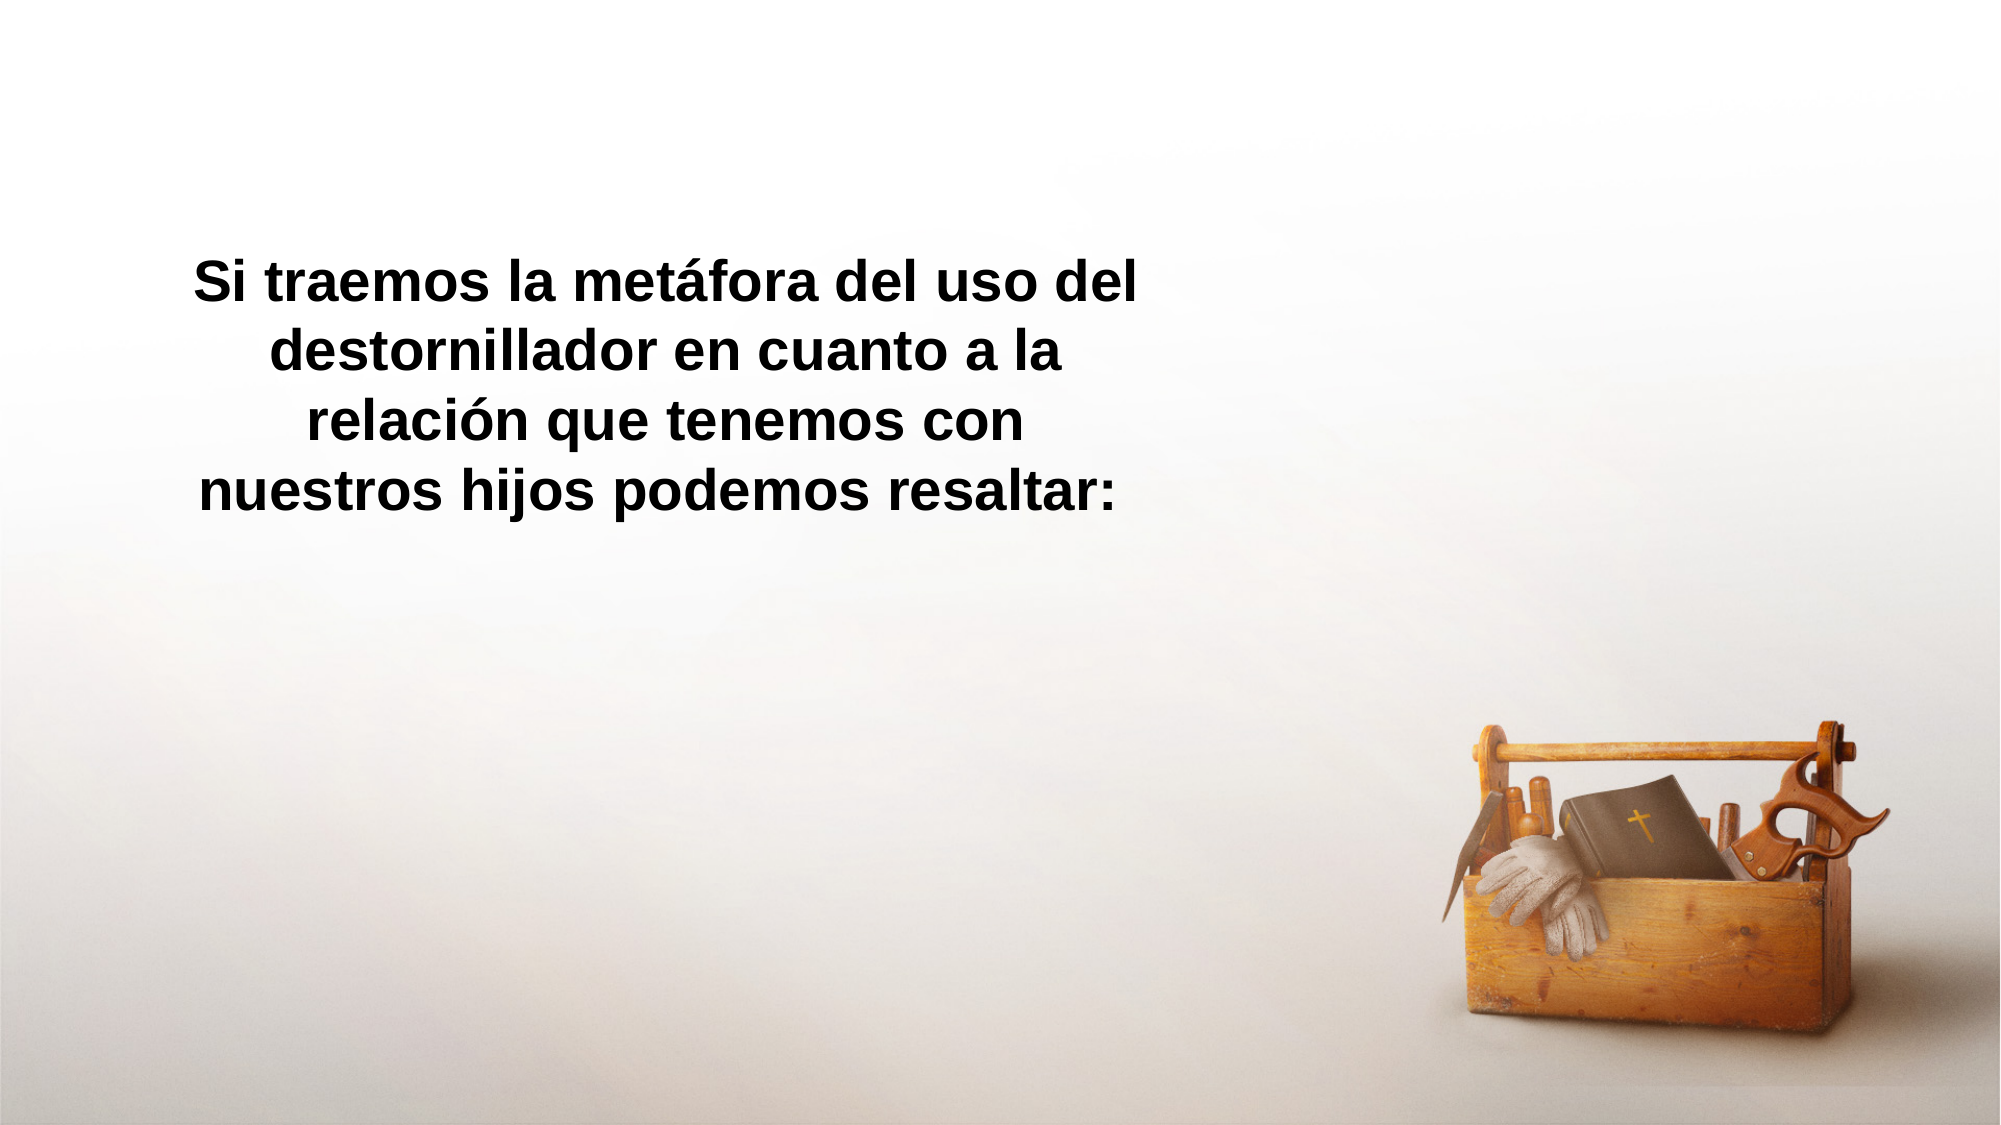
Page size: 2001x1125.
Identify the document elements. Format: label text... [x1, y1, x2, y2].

picture [0, 0, 2001, 1125]
text_box Si traemos la metáfora del uso del destornillador en cuanto a la relación que tenemos con nuestros hijos podemos resaltar: [172, 235, 1161, 530]
